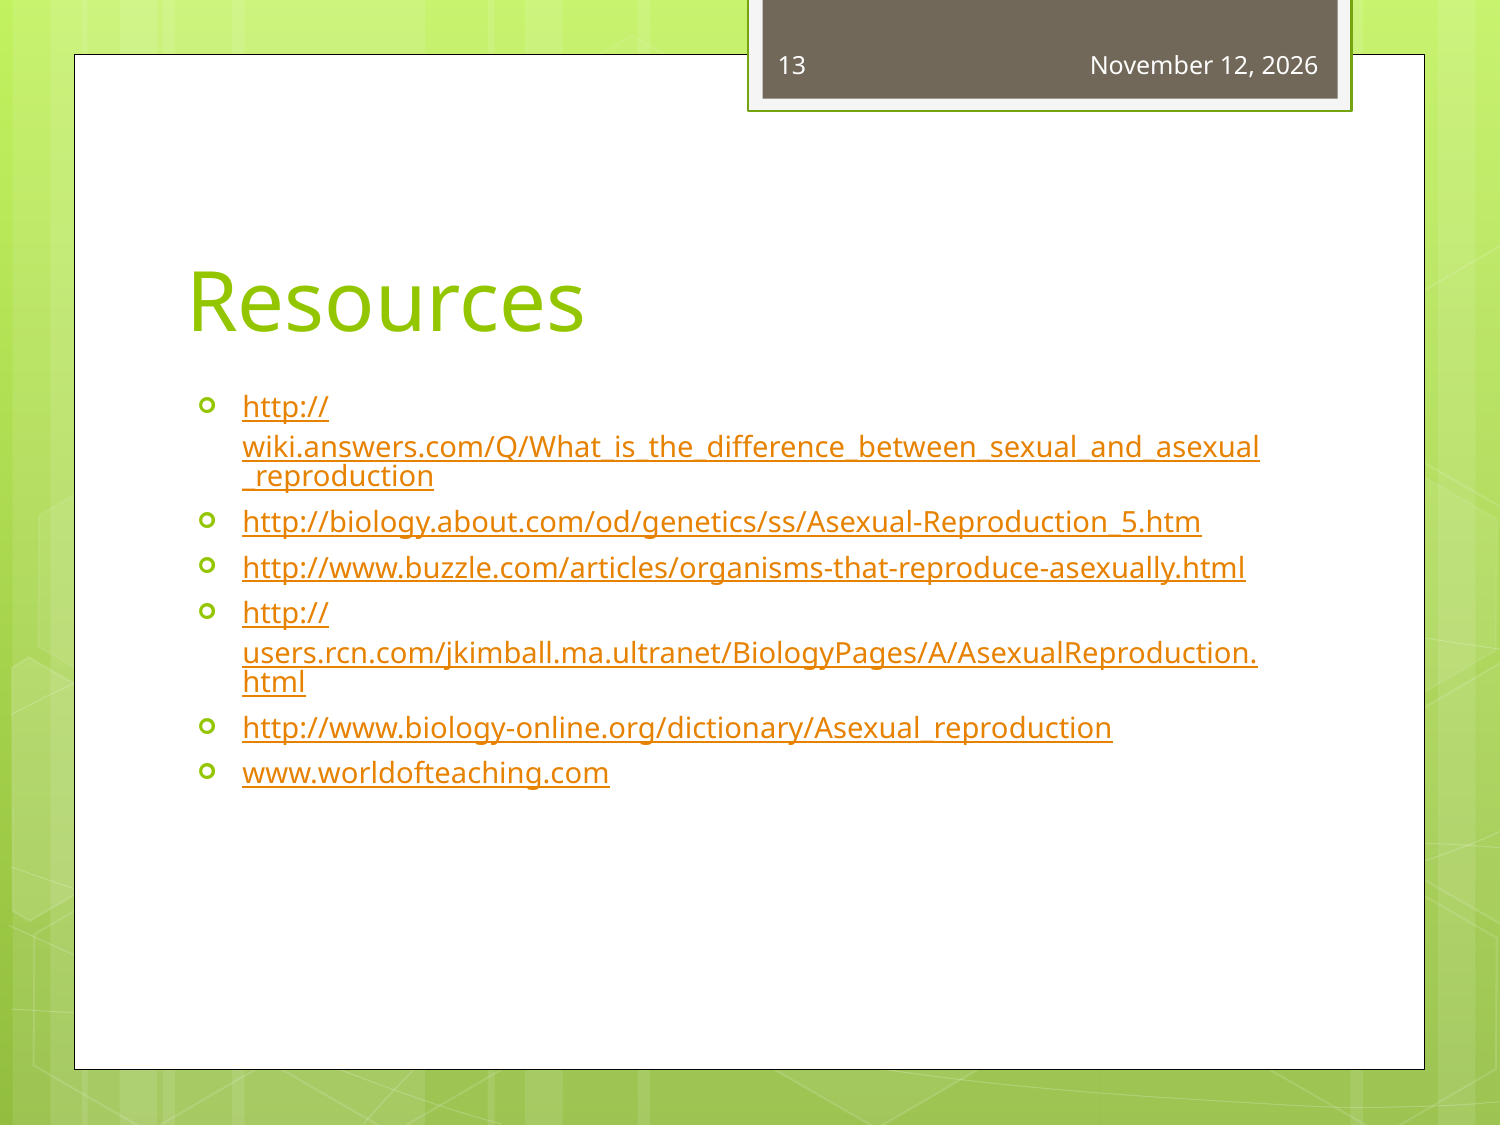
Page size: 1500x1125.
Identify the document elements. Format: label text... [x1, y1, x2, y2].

title Resources [171, 168, 1324, 357]
list http://wiki.answers.com/Q/What_is_the_difference_between_sexual_and_asexual_reproduction http://biology.about.com/od/genetics/ss/Asexual-Reproduction_5.htm http://www.buzzle.com/articles/organisms-that-reproduce-asexually.html http://users.rcn.com/jkimball.ma.ultranet/BiologyPages/A/AsexualReproduction.html http://www.biology-online.org/dictionary/Asexual_reproduction www.worldofteaching.com [171, 381, 1283, 811]
slide_number 13 [762, 36, 982, 97]
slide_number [983, 36, 1334, 97]
